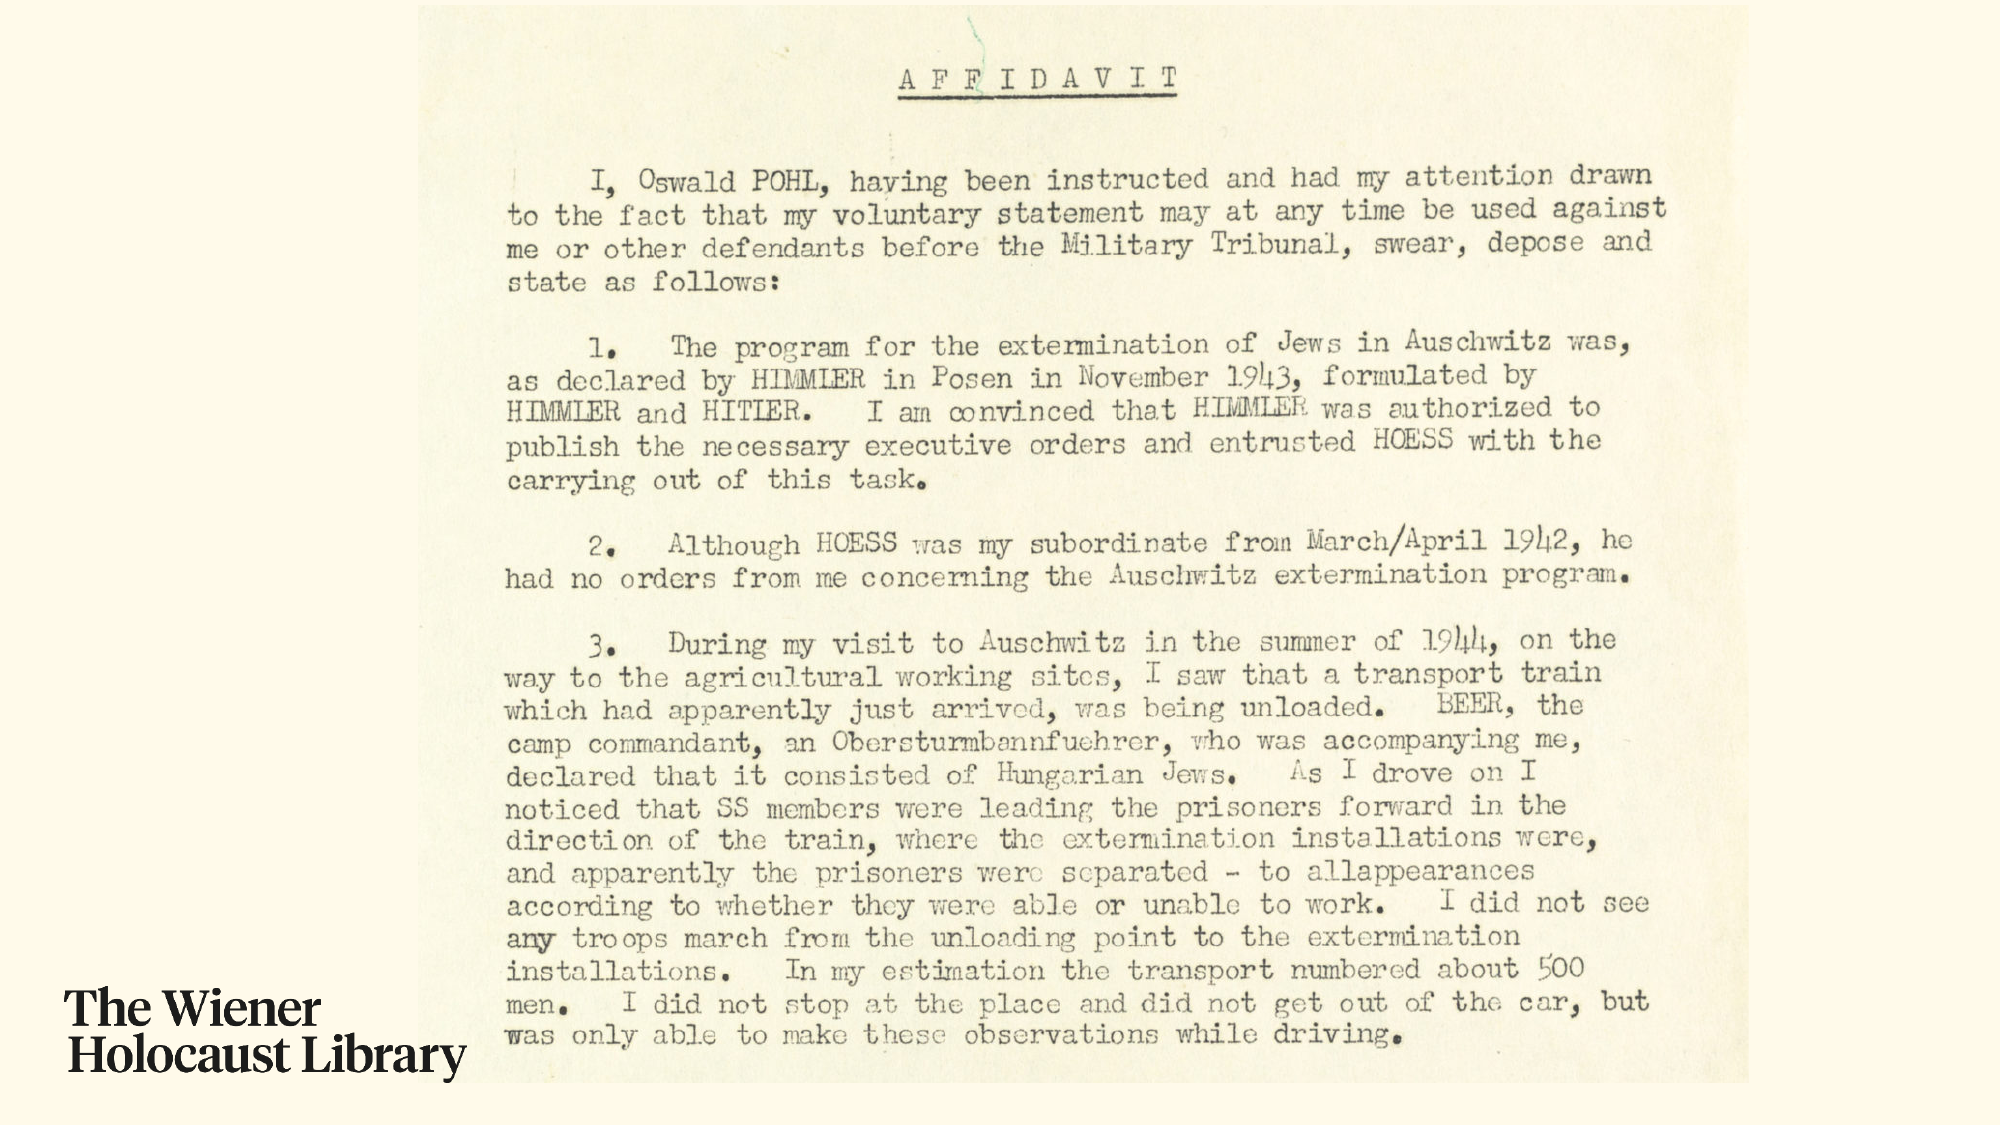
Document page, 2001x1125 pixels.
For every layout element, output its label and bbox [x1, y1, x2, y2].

list [418, 5, 1749, 1083]
picture [64, 986, 467, 1083]
